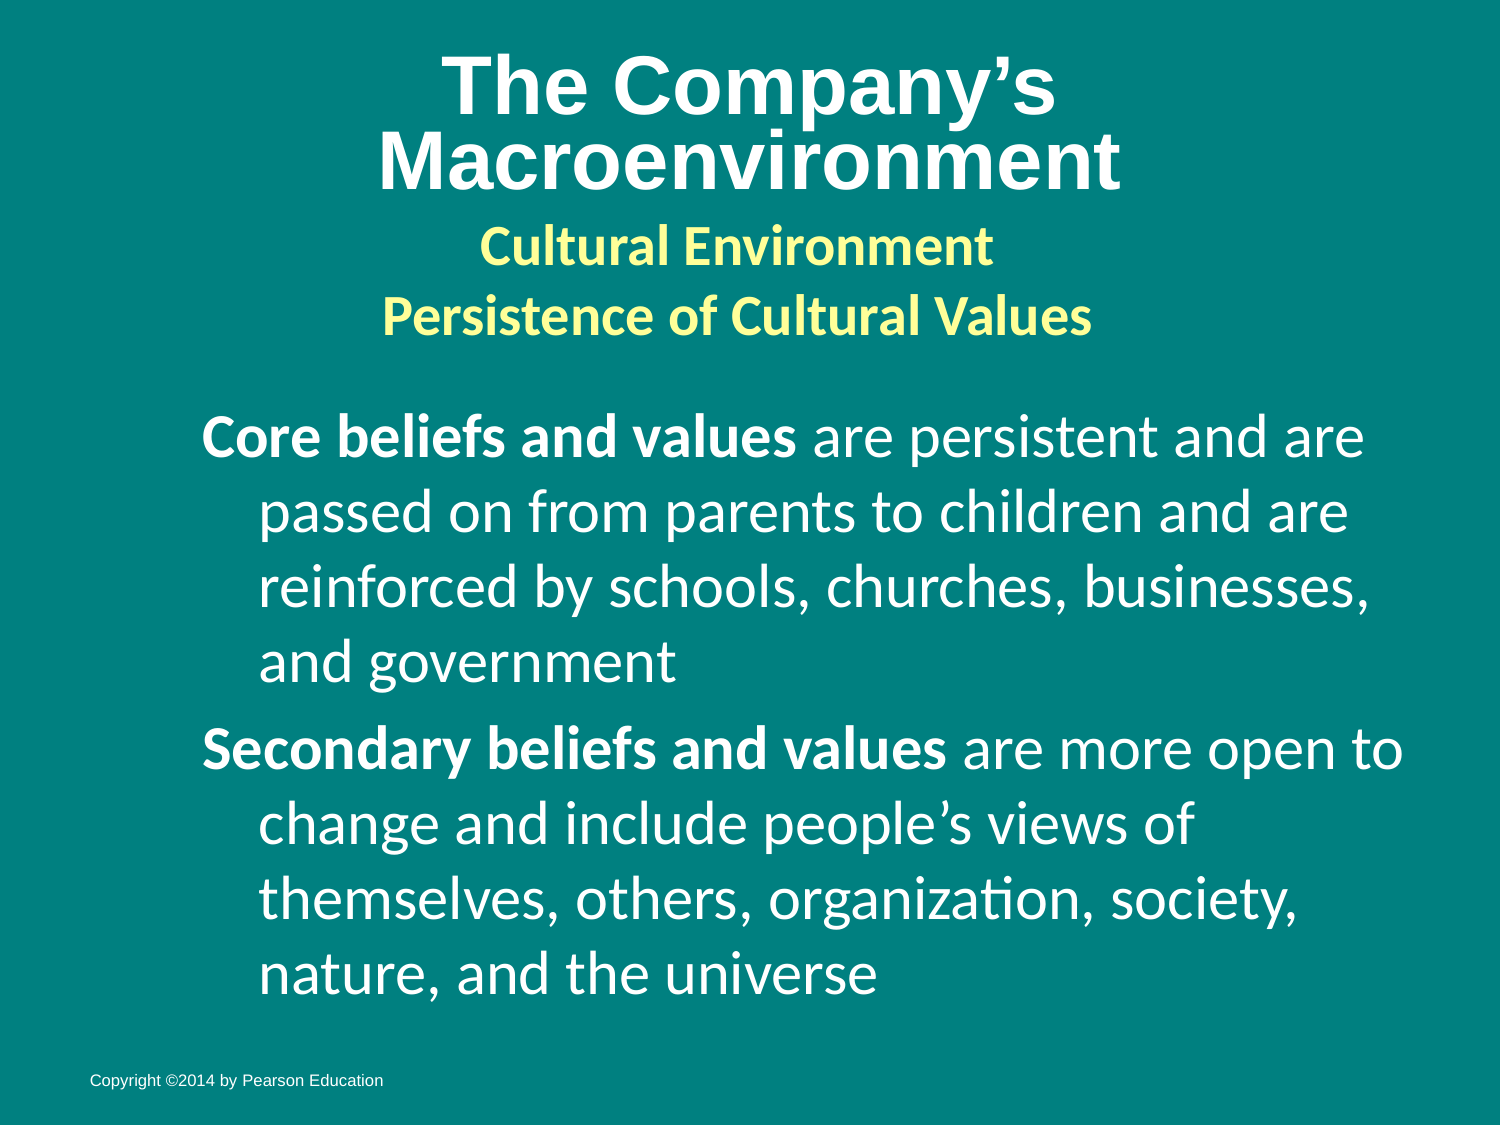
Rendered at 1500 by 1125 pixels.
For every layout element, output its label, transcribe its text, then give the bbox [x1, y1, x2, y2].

title The Company’s Macroenvironment [112, 37, 1388, 226]
list Cultural Environment Persistence of Cultural Values [149, 199, 1326, 263]
text_box Copyright ©2014 by Pearson Education [74, 1062, 825, 1098]
list Core beliefs and values are persistent and are passed on from parents to children and are reinforced by schools, churches, businesses, and government Secondary beliefs and values are more open to change and include people’s views of themselves, others, organization, society, nature, and the universe [187, 387, 1463, 1063]
